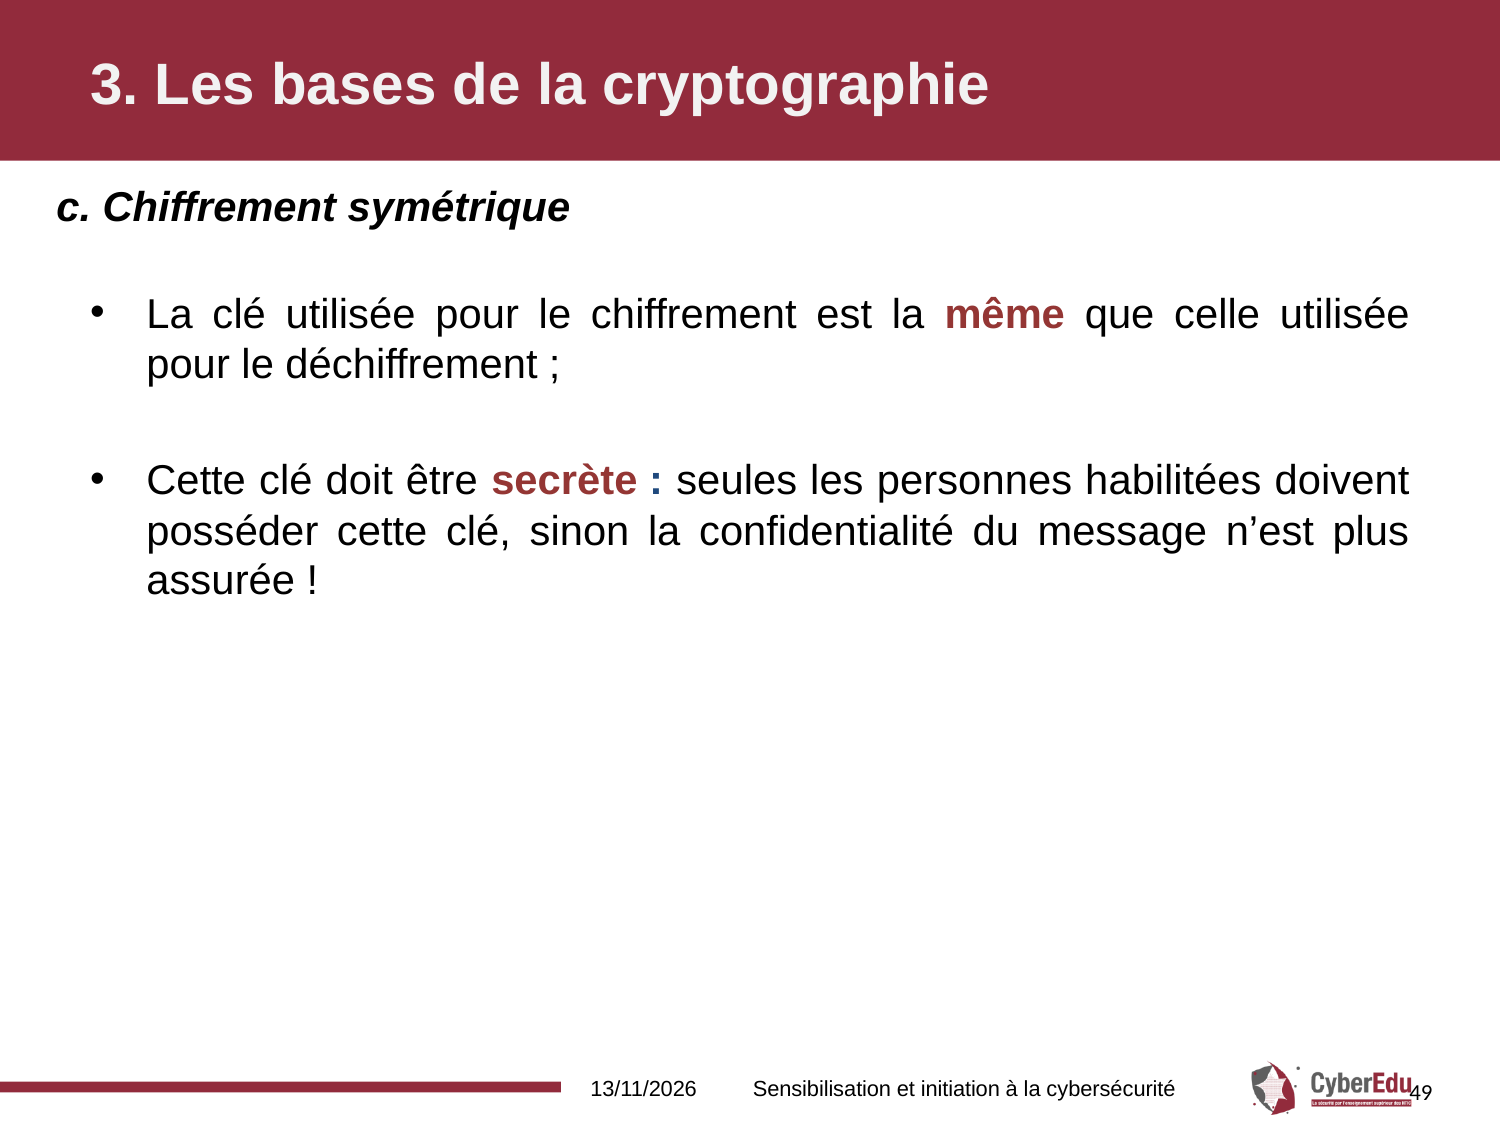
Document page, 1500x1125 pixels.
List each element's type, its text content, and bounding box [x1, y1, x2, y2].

text_box c. Chiffrement symétrique [41, 172, 1471, 268]
picture [1246, 1060, 1412, 1115]
title 3. Les bases de la cryptographie [75, 1, 1425, 161]
list La clé utilisée pour le chiffrement est la même que celle utilisée pour le déchiffrement ; Cette clé doit être secrète : seules les personnes habilitées doivent posséder cette clé, sinon la confidentialité du message n’est plus assurée ! [75, 278, 1425, 1035]
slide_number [561, 1057, 727, 1118]
footer Sensibilisation et initiation à la cybersécurité [738, 1057, 1236, 1118]
